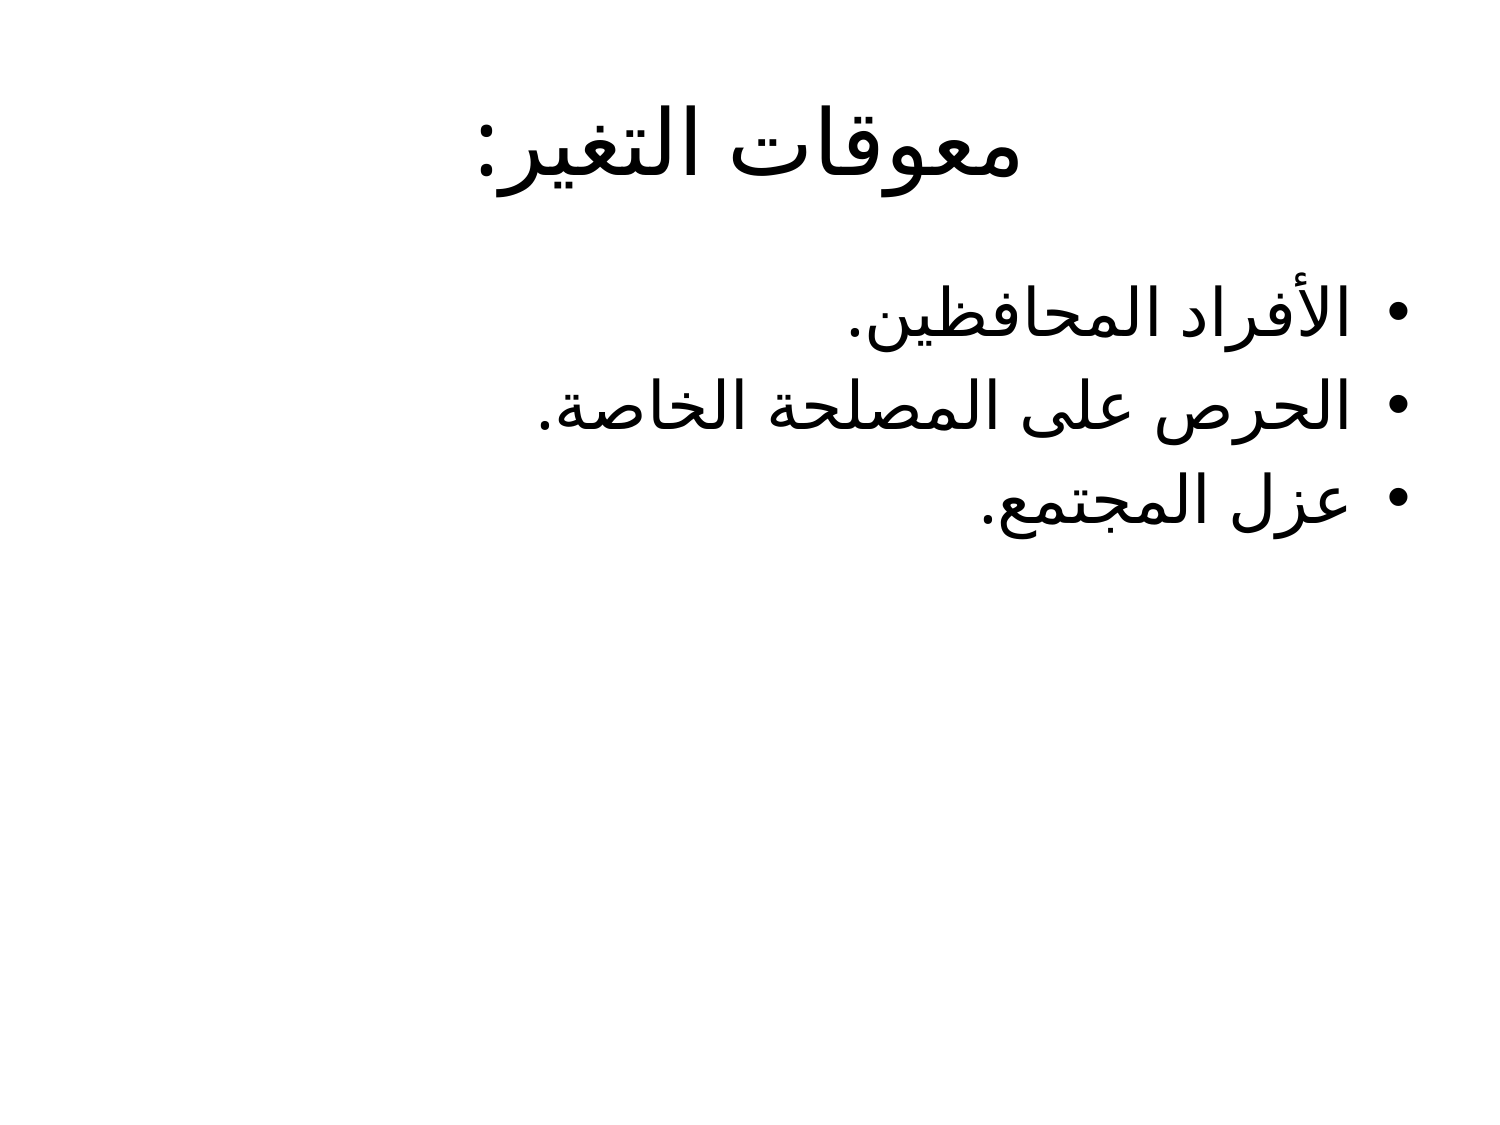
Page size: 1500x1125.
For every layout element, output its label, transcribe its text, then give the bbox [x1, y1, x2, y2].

list الأفراد المحافظين. الحرص على المصلحة الخاصة. عزل المجتمع. [75, 262, 1425, 1005]
title معوقات التغير: [75, 45, 1425, 233]
